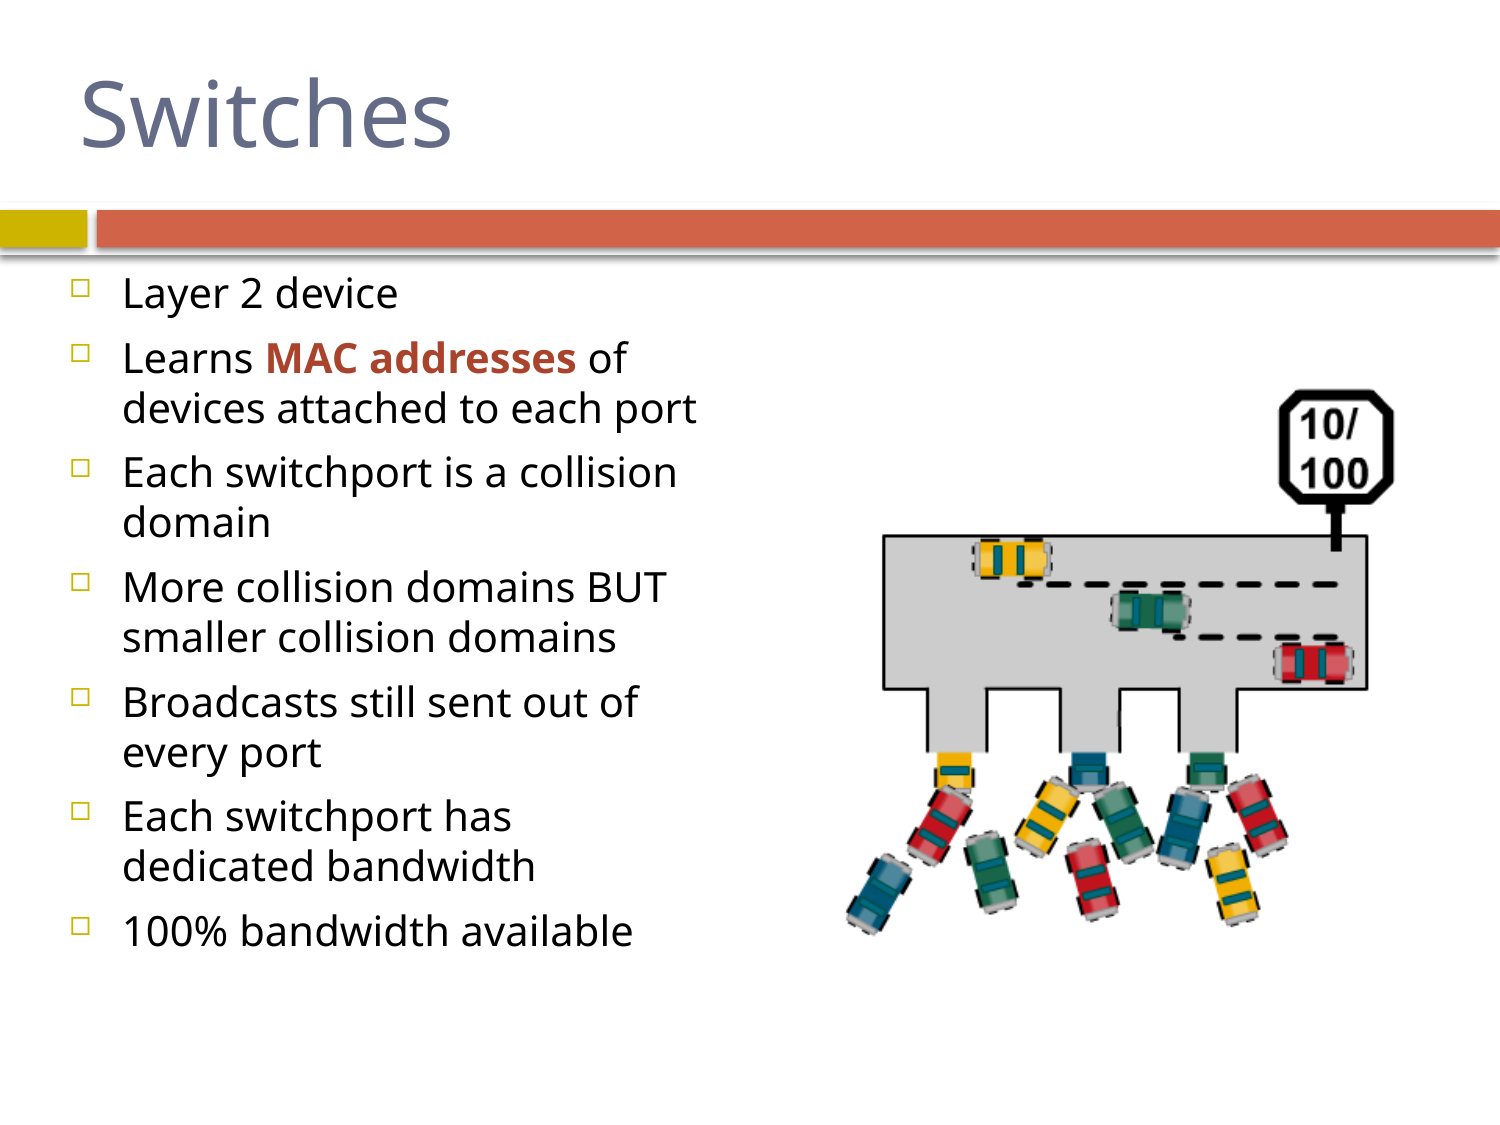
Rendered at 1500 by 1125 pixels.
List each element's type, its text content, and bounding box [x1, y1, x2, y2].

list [808, 361, 1404, 969]
title Switches [64, 39, 1415, 182]
list Layer 2 device Learns MAC addresses of devices attached to each port Each switchport is a collision domain More collision domains BUT smaller collision domains Broadcasts still sent out of every port Each switchport has dedicated bandwidth 100% bandwidth available [54, 259, 717, 967]
